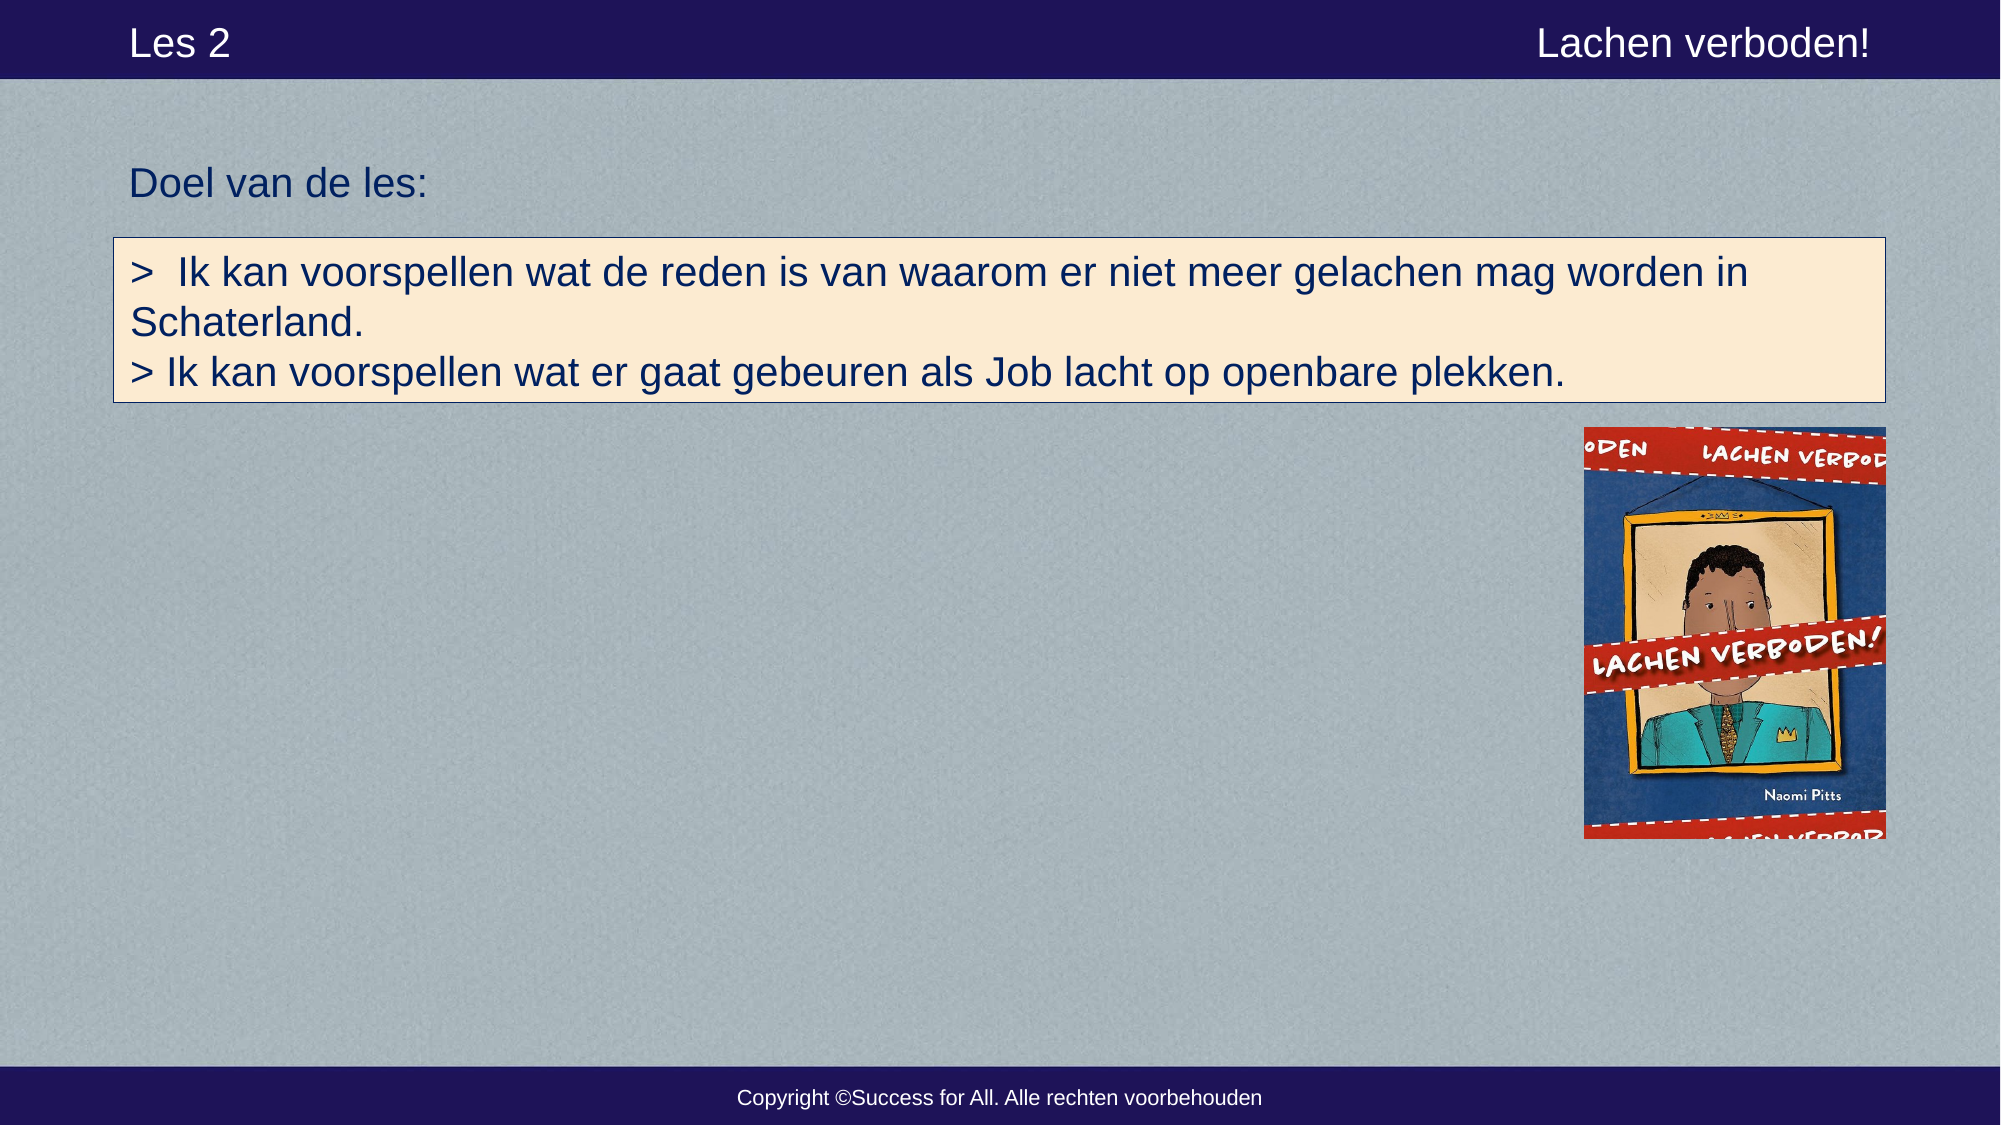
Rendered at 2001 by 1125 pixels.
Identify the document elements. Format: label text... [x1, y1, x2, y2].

text_box Lachen verboden! [999, 8, 1886, 123]
text_box Les 2 [114, 8, 354, 73]
text_box Doel van de les: [113, 148, 1635, 214]
text_box Copyright ©Success for All. Alle rechten voorbehouden [0, 1076, 2000, 1125]
text_box > Ik kan voorspellen wat de reden is van waarom er niet meer gelachen mag worden in Schaterland. > Ik kan voorspellen wat er gaat gebeuren als Job lacht op openbare plekken. [113, 237, 1886, 403]
picture [0, 0, 2001, 1125]
